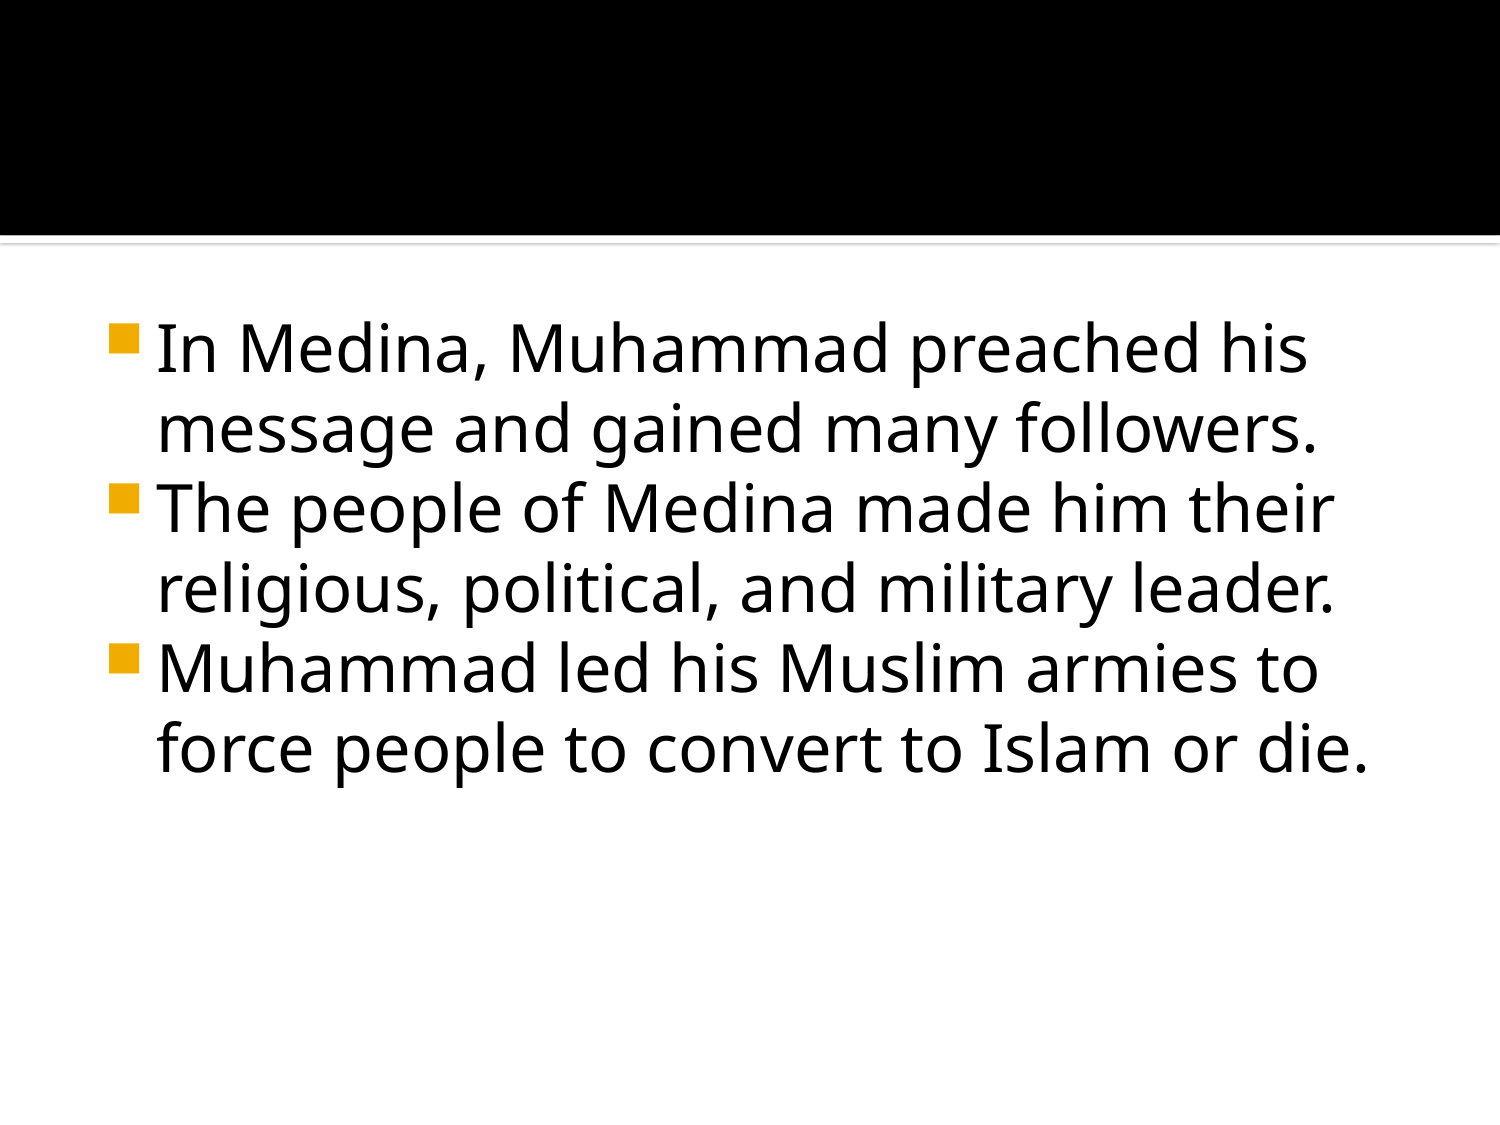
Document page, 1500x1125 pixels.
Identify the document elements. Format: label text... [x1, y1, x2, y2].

list In Medina, Muhammad preached his message and gained many followers. The people of Medina made him their religious, political, and military leader. Muhammad led his Muslim armies to force people to convert to Islam or die. [75, 291, 1425, 1050]
